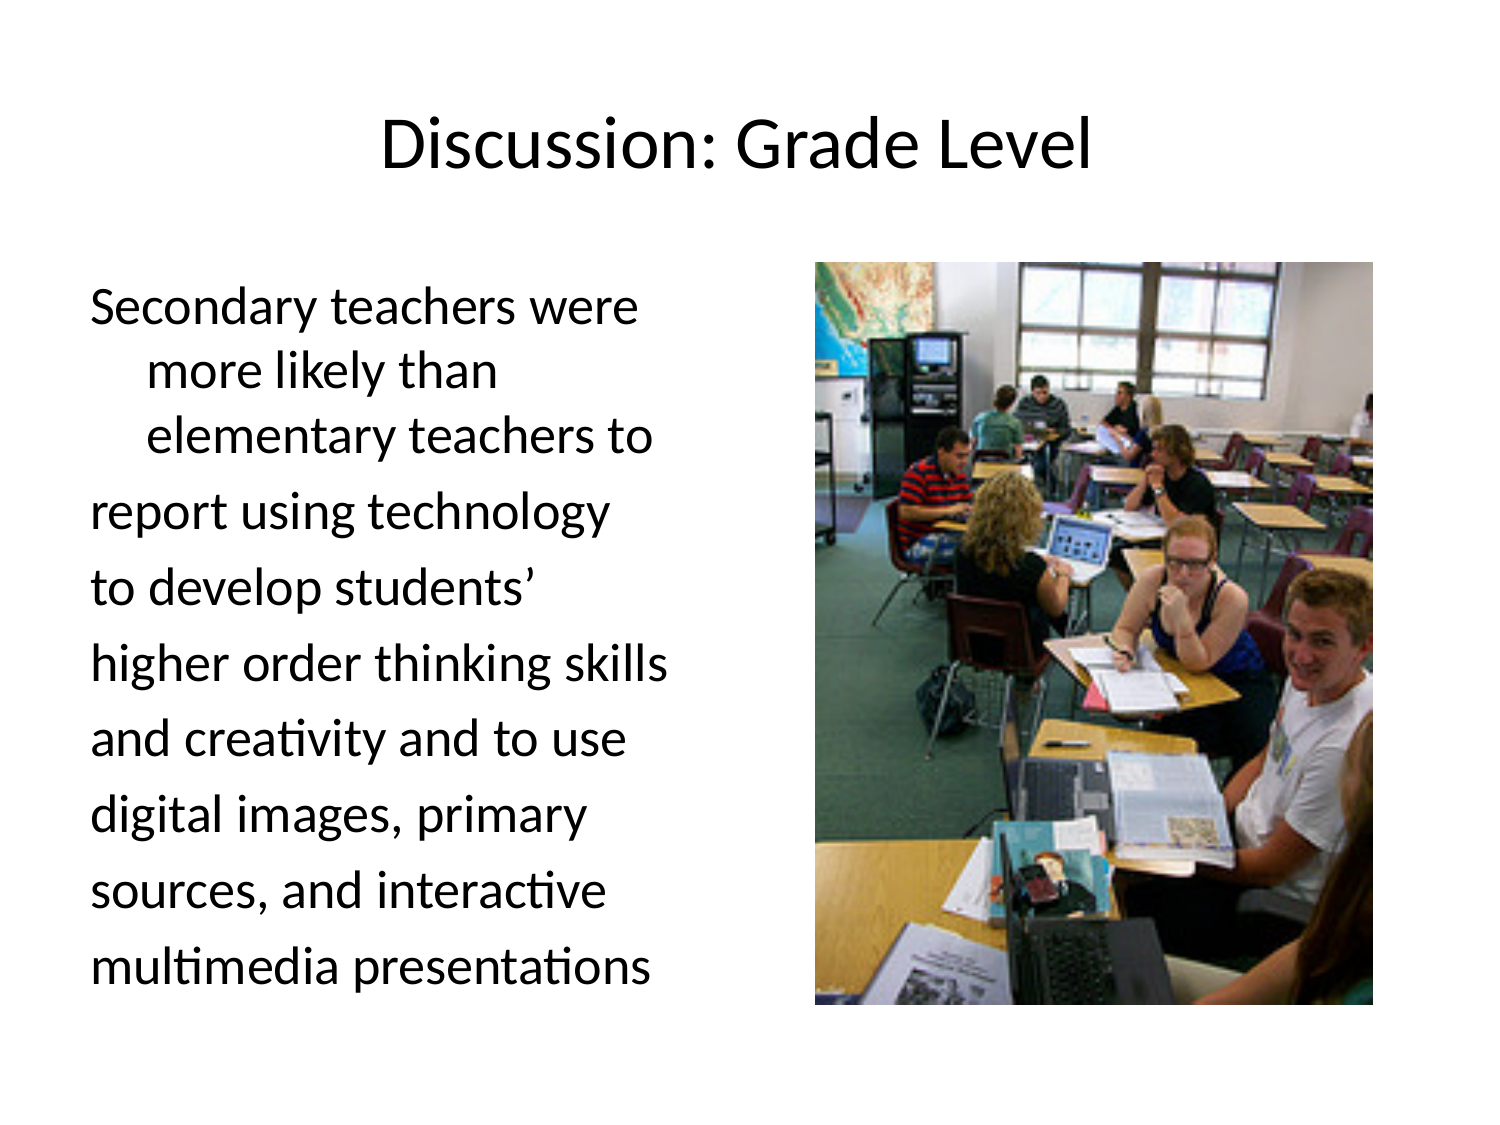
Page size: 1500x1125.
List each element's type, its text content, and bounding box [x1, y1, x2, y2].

title Discussion: Grade Level [62, 45, 1413, 233]
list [762, 262, 1426, 1006]
list Secondary teachers were more likely than elementary teachers to report using technology to develop students’ higher order thinking skills and creativity and to use digital images, primary sources, and interactive multimedia presentations [75, 262, 738, 1005]
